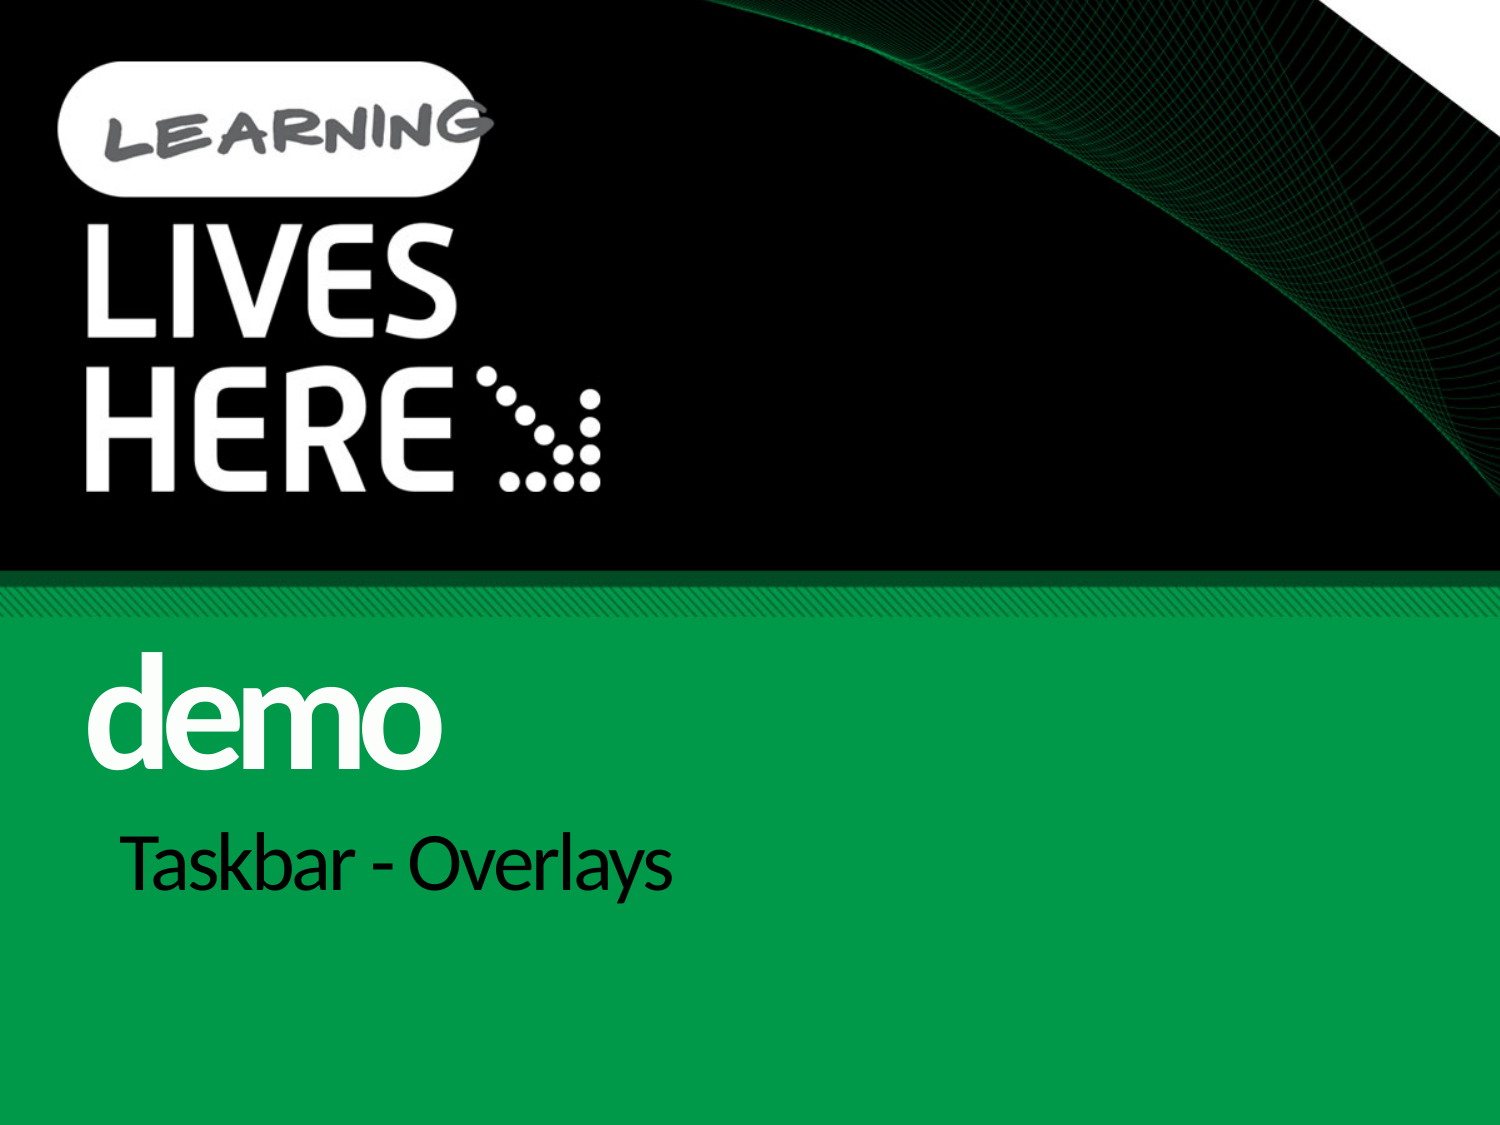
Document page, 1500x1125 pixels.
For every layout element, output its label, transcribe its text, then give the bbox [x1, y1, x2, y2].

picture [0, 0, 1500, 1125]
list demo [83, 625, 1344, 800]
title Taskbar - Overlays [119, 818, 1375, 943]
